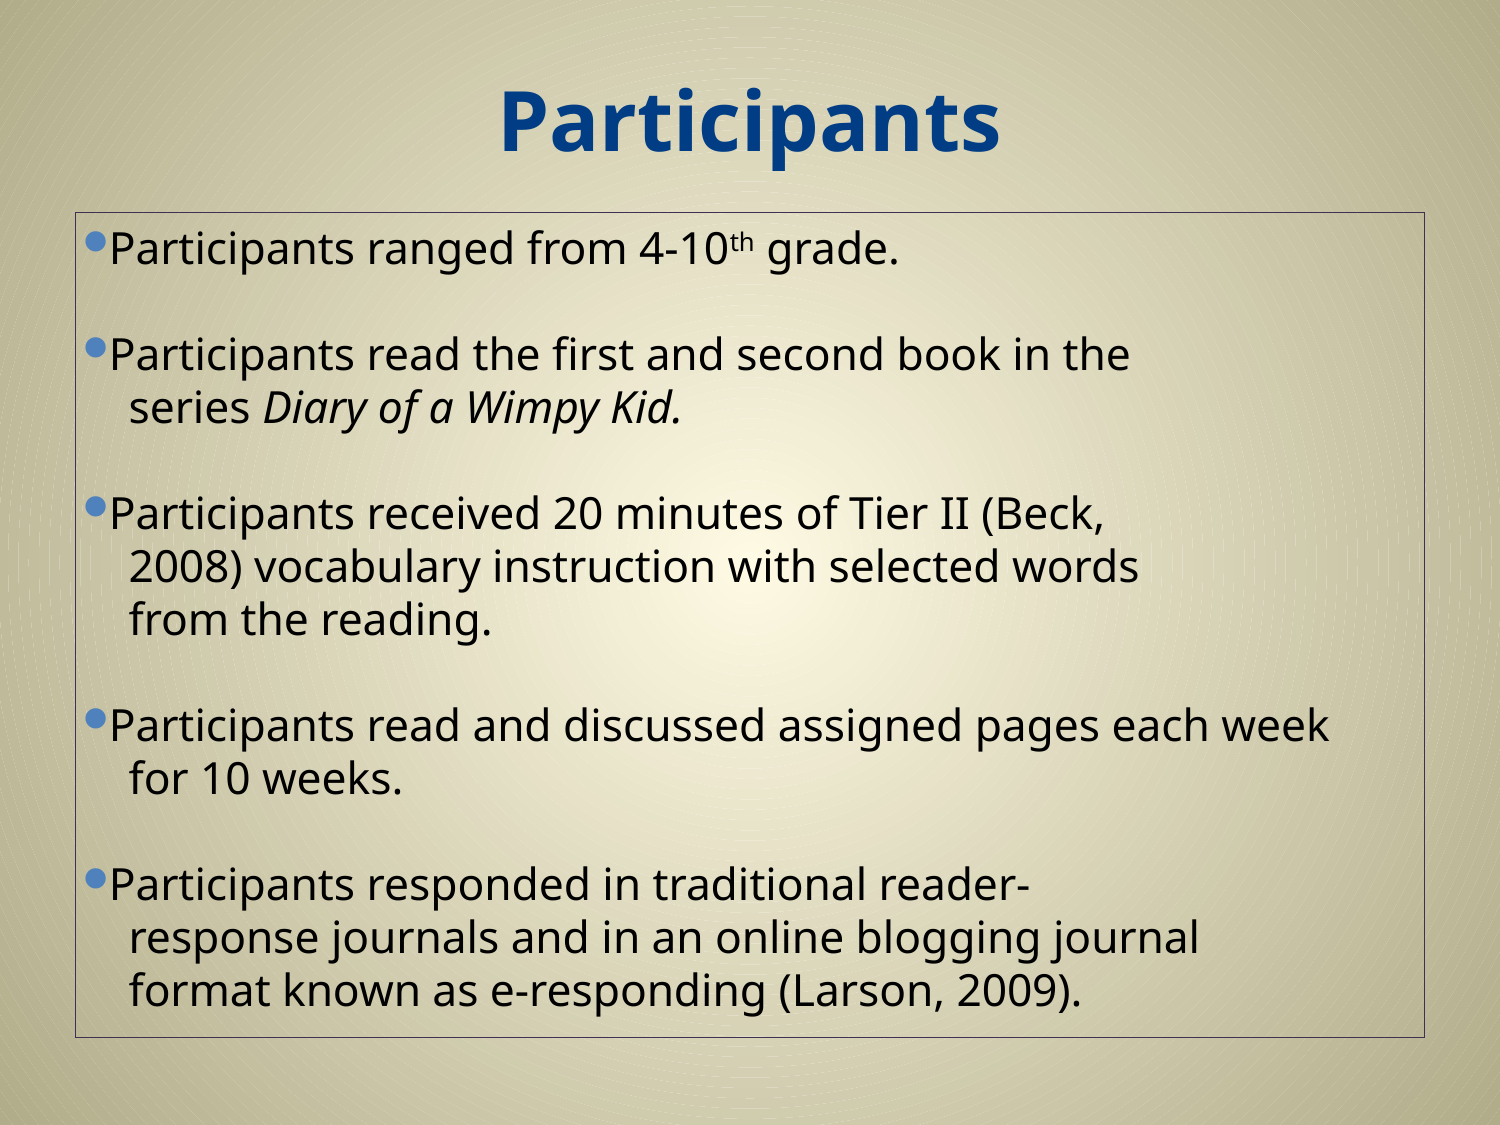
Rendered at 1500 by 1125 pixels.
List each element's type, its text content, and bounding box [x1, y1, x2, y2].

title Participants [75, 50, 1425, 175]
list Participants ranged from 4-10th grade. Participants read the first and second book in the series Diary of a Wimpy Kid. Participants received 20 minutes of Tier II (Beck, 2008) vocabulary instruction with selected words from the reading. Participants read and discussed assigned pages each week for 10 weeks. Participants responded in traditional reader- response journals and in an online blogging journal format known as e-responding (Larson, 2009). [75, 212, 1425, 1038]
